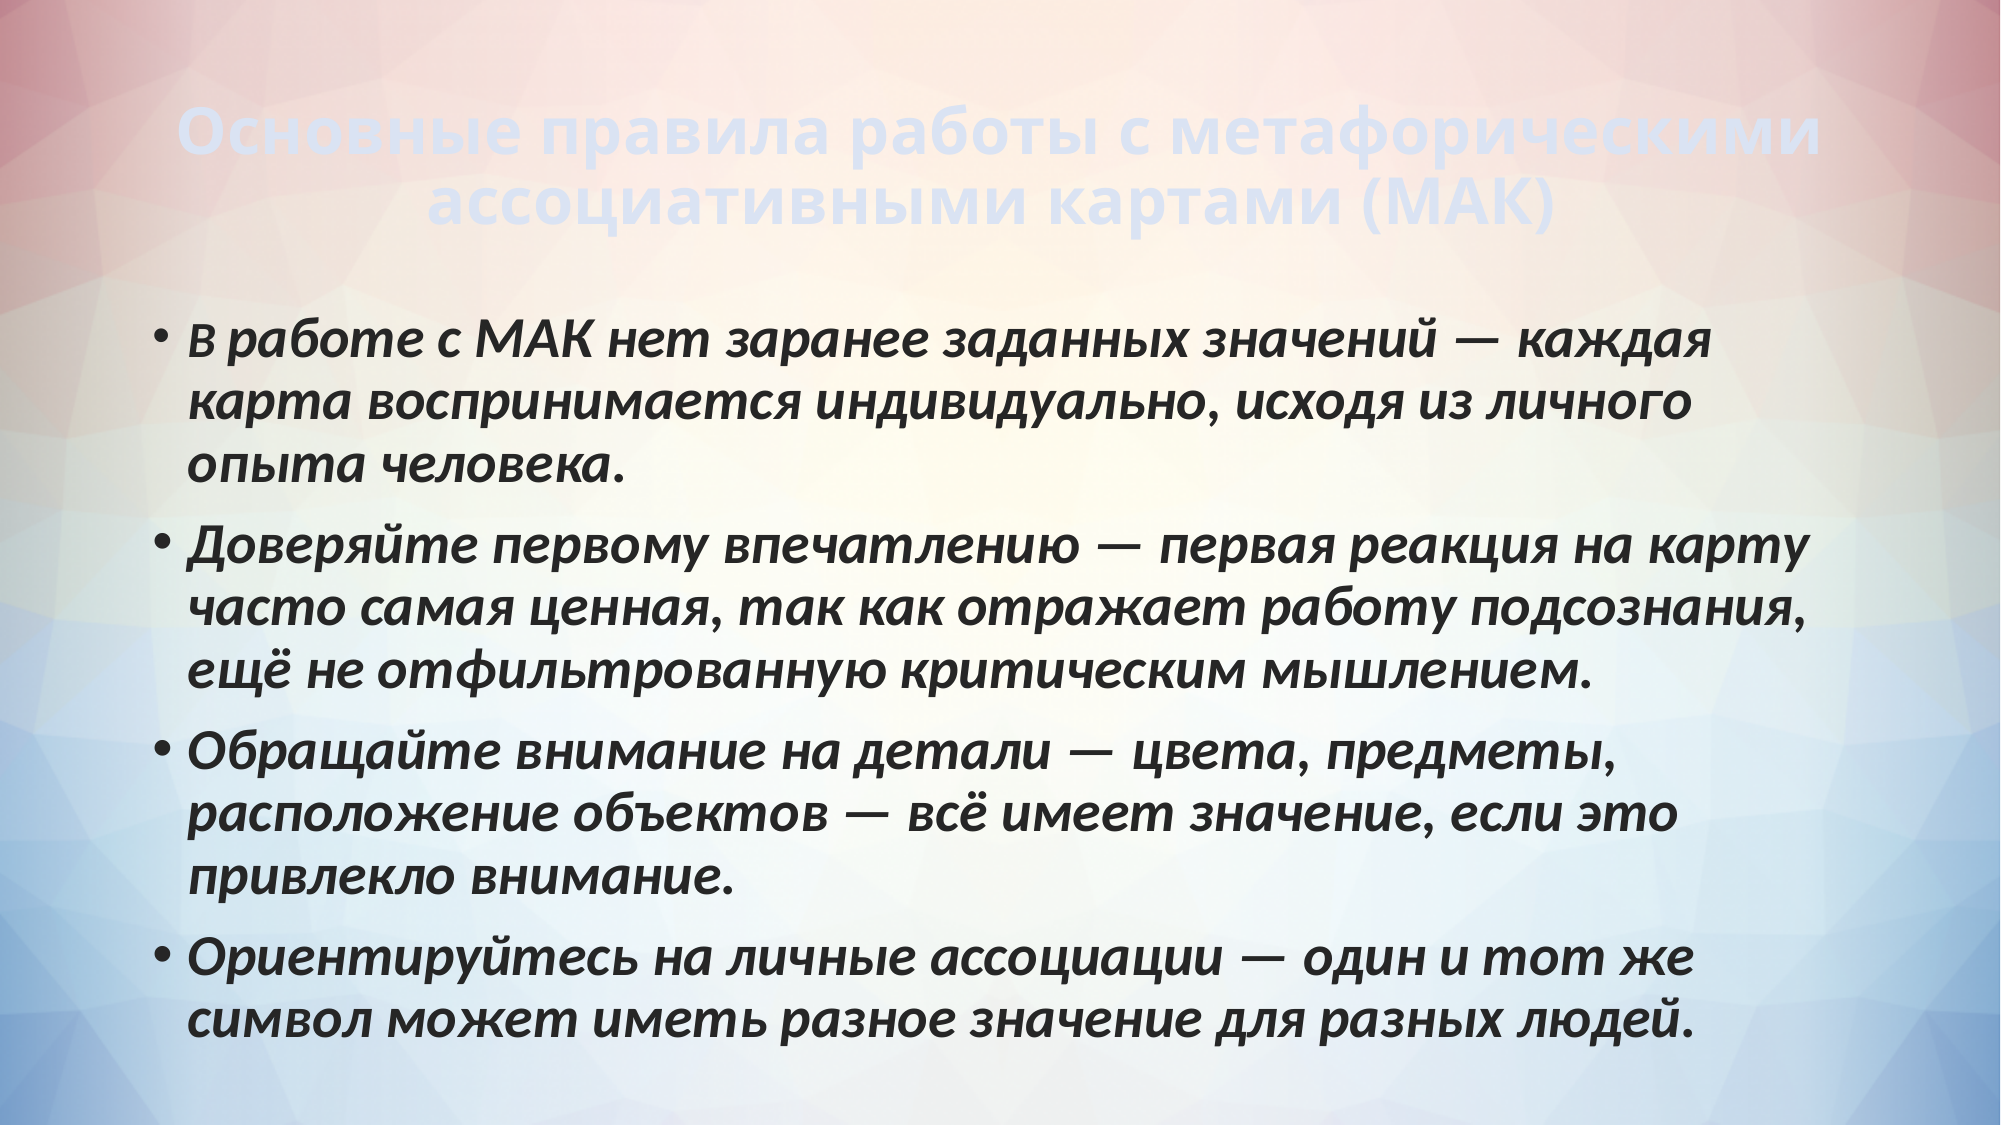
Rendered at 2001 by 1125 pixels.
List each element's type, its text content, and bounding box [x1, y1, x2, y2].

title Основные правила работы с метафорическими ассоциативными картами (МАК) [137, 59, 1863, 278]
list В работе с МАК нет заранее заданных значений — каждая карта воспринимается индивидуально, исходя из личного опыта человека. Доверяйте первому впечатлению — первая реакция на карту часто самая ценная, так как отражает работу подсознания, ещё не отфильтрованную критическим мышлением. Обращайте внимание на детали — цвета, предметы, расположение объектов — всё имеет значение, если это привлекло внимание. Ориентируйтесь на личные ассоциации — один и тот же символ может иметь разное значение для разных людей. [137, 299, 1863, 1068]
picture [0, 0, 2001, 1125]
